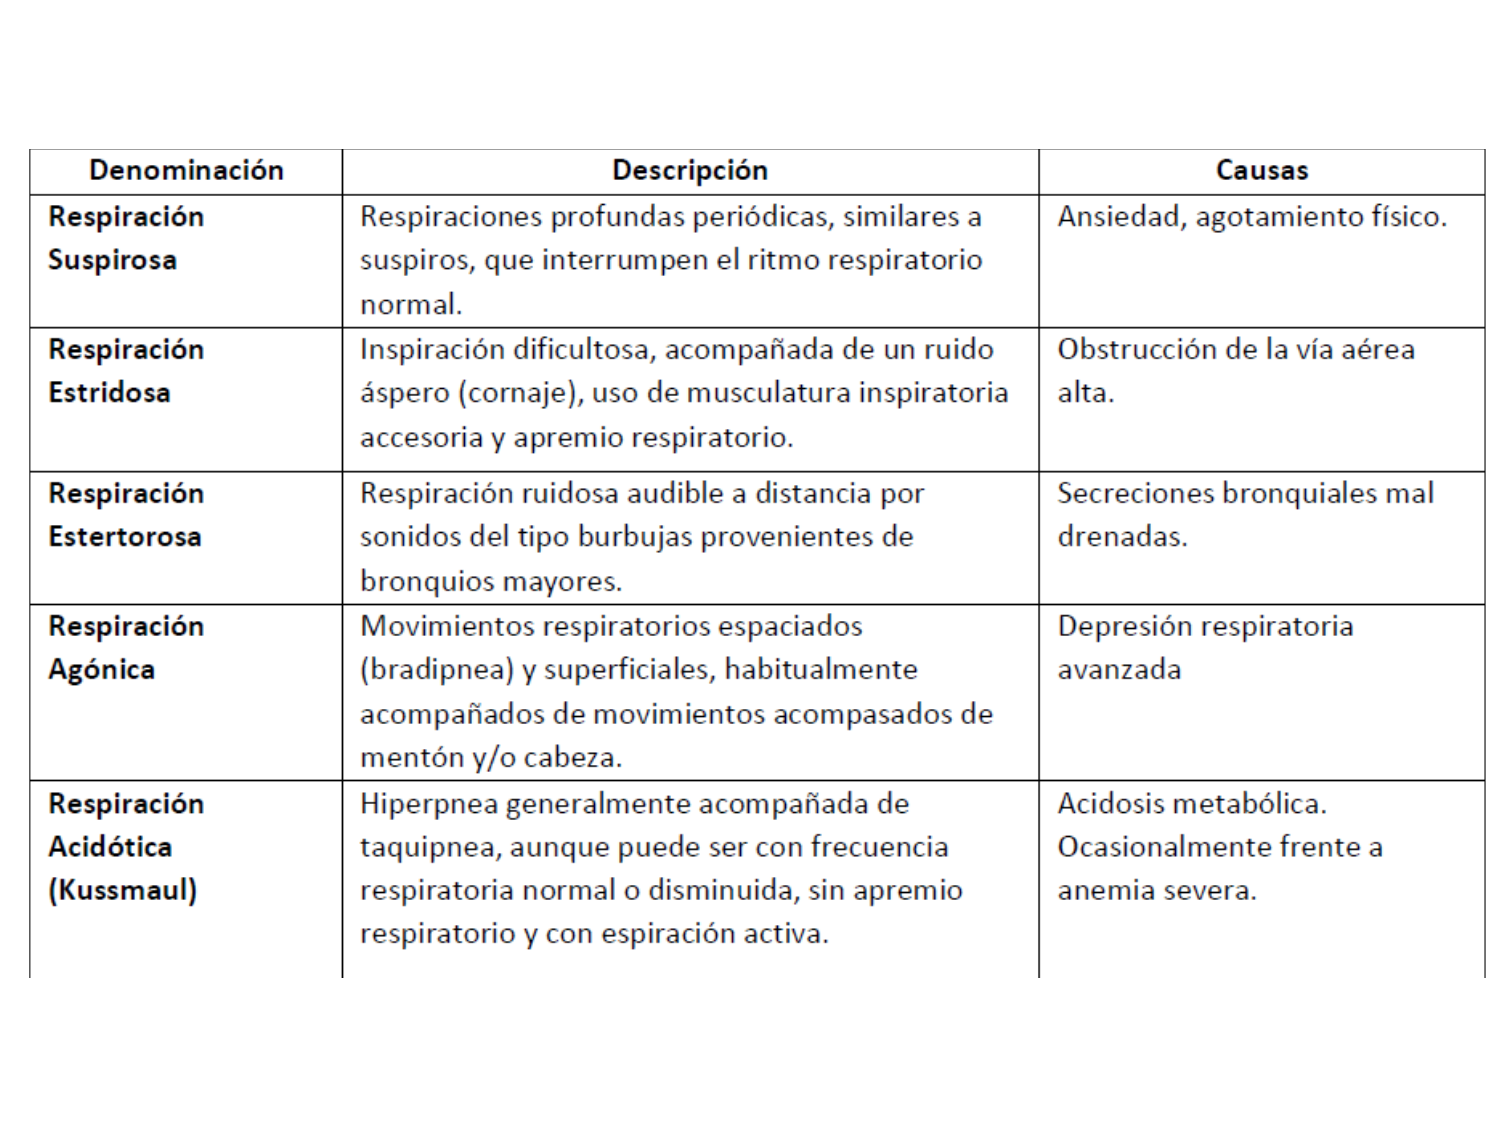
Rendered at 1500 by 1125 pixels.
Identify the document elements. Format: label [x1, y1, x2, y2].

list [29, 148, 1486, 979]
